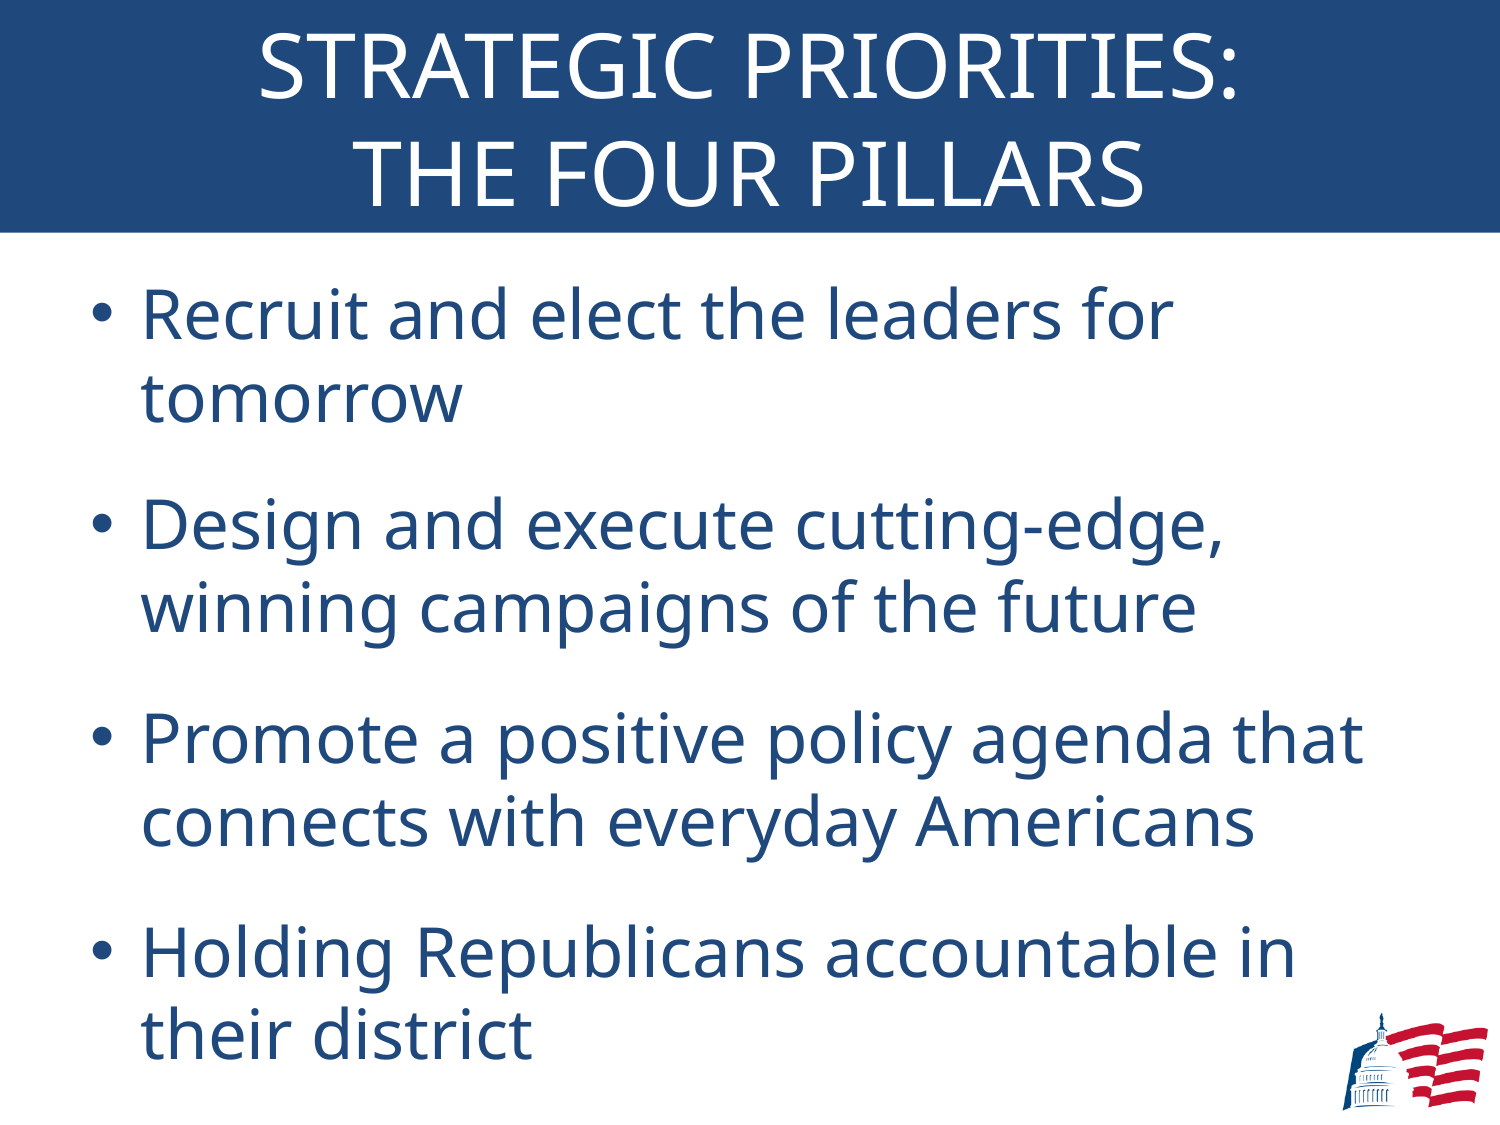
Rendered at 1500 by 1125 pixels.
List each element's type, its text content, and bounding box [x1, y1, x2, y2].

picture [1325, 1012, 1494, 1112]
title Strategic Priorities: The Four Pillars [0, 0, 1500, 233]
list Recruit and elect the leaders for tomorrow Design and execute cutting-edge, winning campaigns of the future Promote a positive policy agenda that connects with everyday Americans Holding Republicans accountable in their district [75, 262, 1425, 1088]
